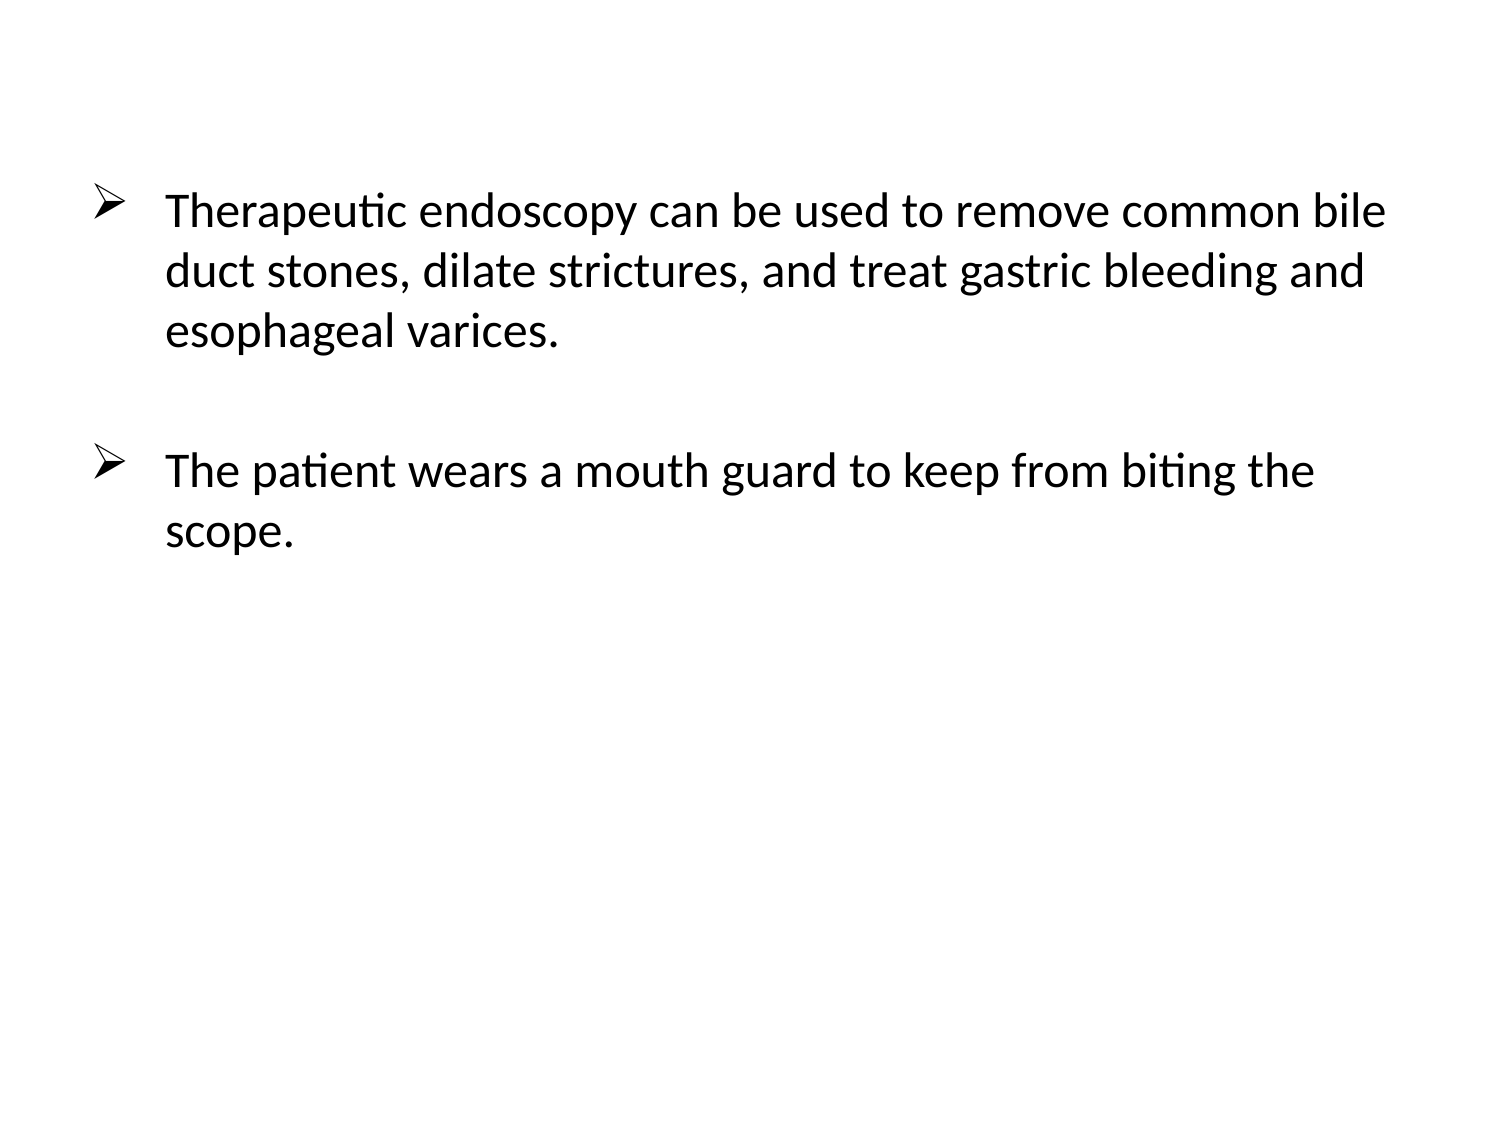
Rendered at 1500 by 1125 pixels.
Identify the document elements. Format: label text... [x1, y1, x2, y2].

list Therapeutic endoscopy can be used to remove common bile duct stones, dilate strictures, and treat gastric bleeding and esophageal varices. The patient wears a mouth guard to keep from biting the scope. [75, 99, 1425, 1050]
